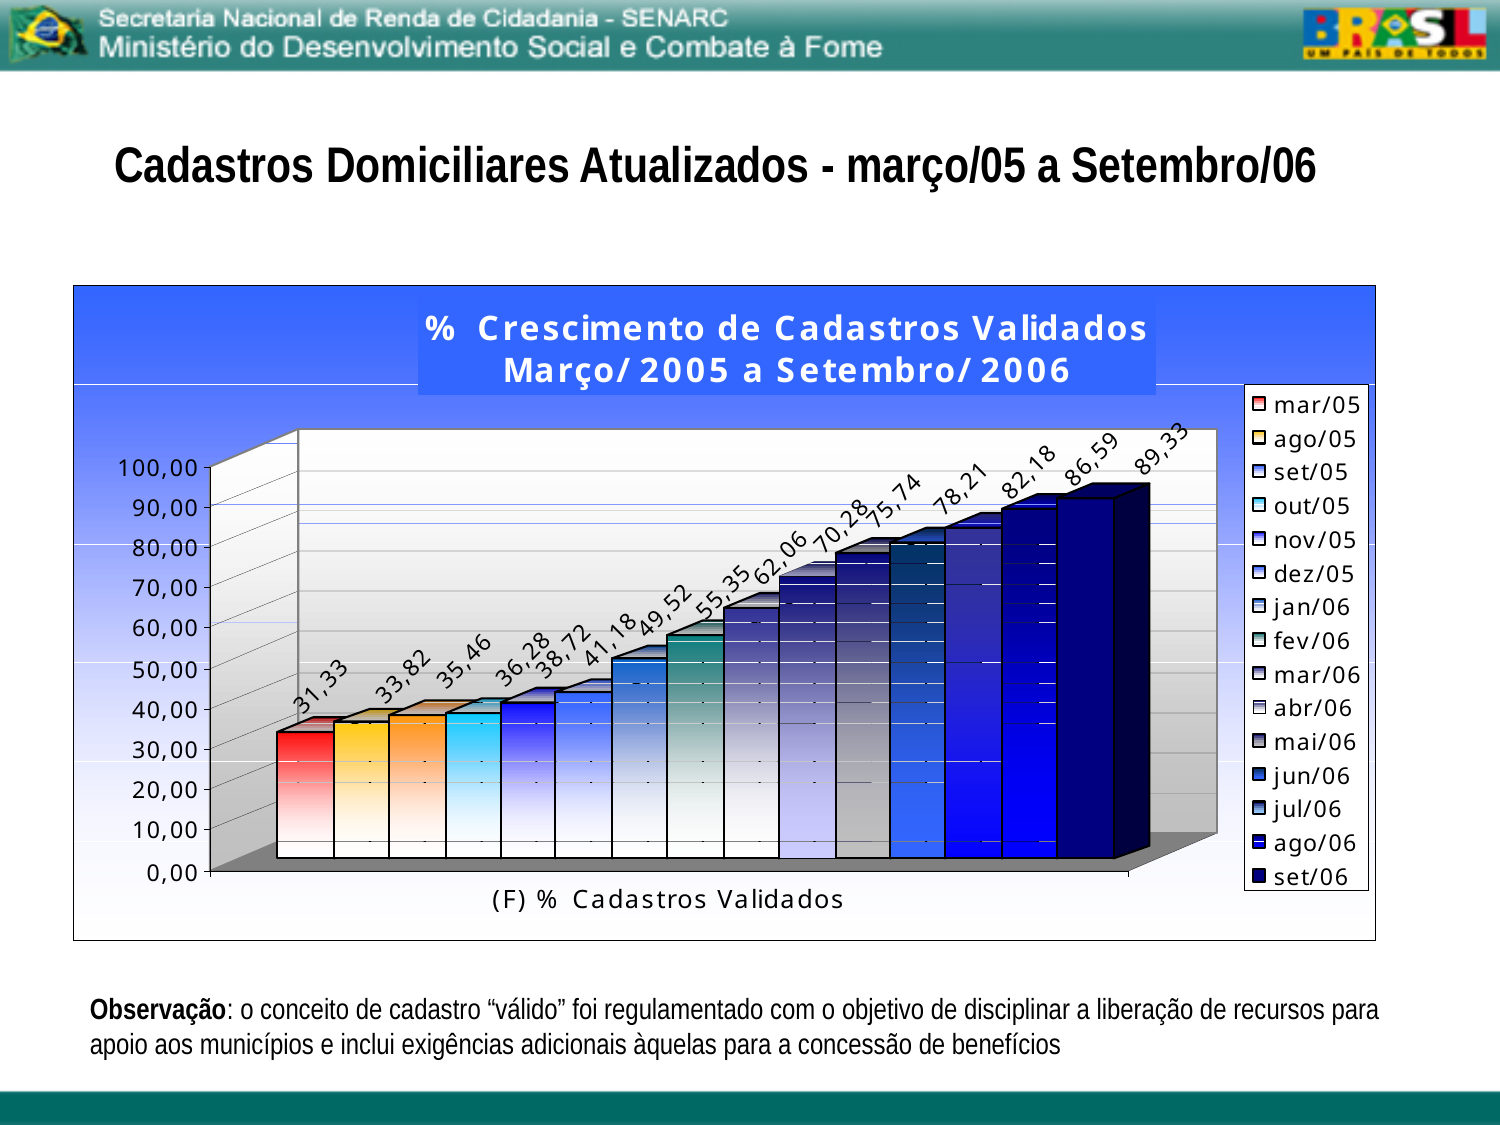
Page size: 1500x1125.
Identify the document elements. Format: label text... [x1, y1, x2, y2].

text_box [62, 274, 1388, 952]
text_box Observação: o conceito de cadastro “válido” foi regulamentado com o objetivo de disciplinar a liberação de recursos para apoio aos municípios e inclui exigências adicionais àquelas para a concessão de benefícios [75, 987, 1450, 1063]
text_box Cadastros Domiciliares Atualizados - março/05 a Setembro/06 [99, 137, 1375, 188]
picture [0, 0, 1500, 1125]
